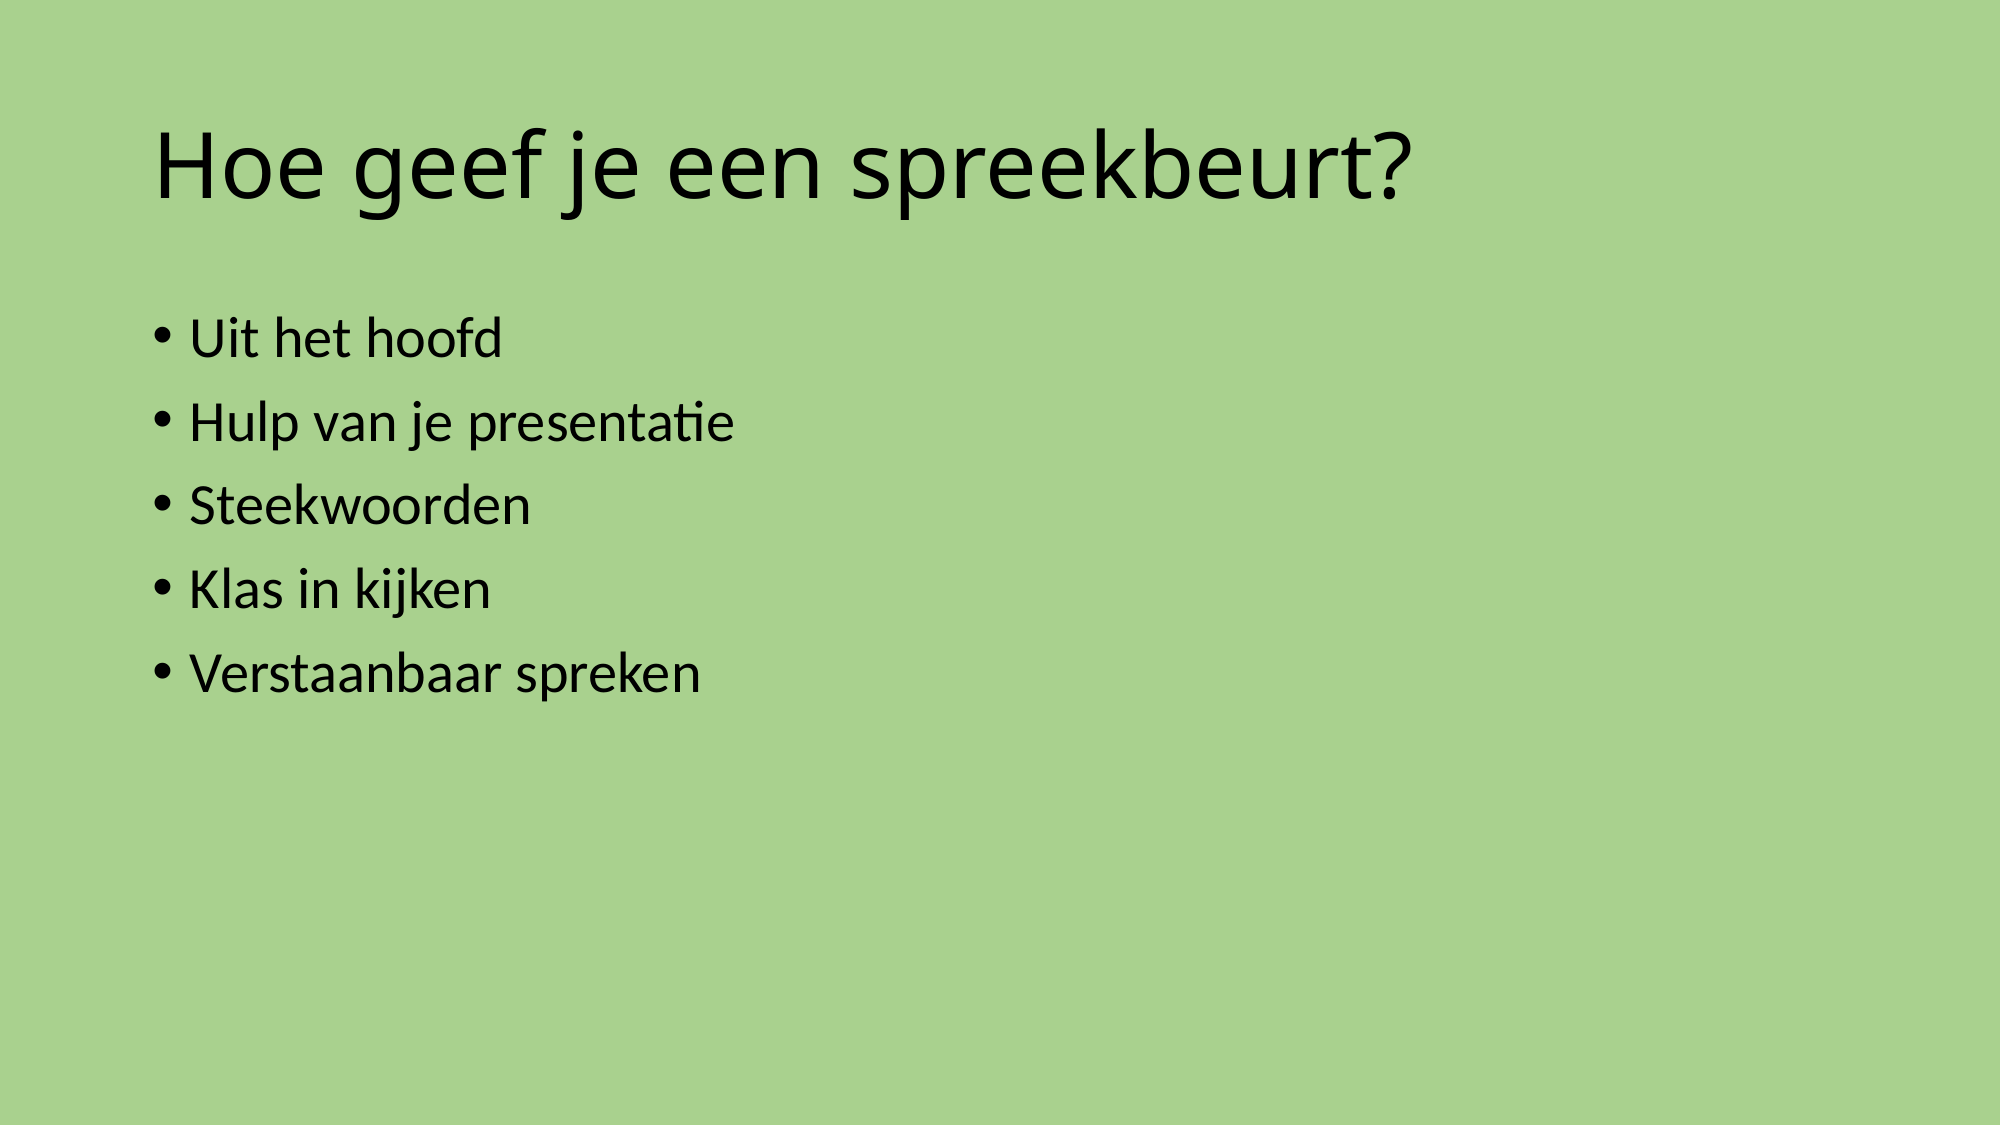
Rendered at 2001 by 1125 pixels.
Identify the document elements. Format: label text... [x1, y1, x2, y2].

list Uit het hoofd Hulp van je presentatie Steekwoorden Klas in kijken Verstaanbaar spreken [137, 299, 2000, 1014]
title Hoe geef je een spreekbeurt? [137, 59, 1863, 278]
